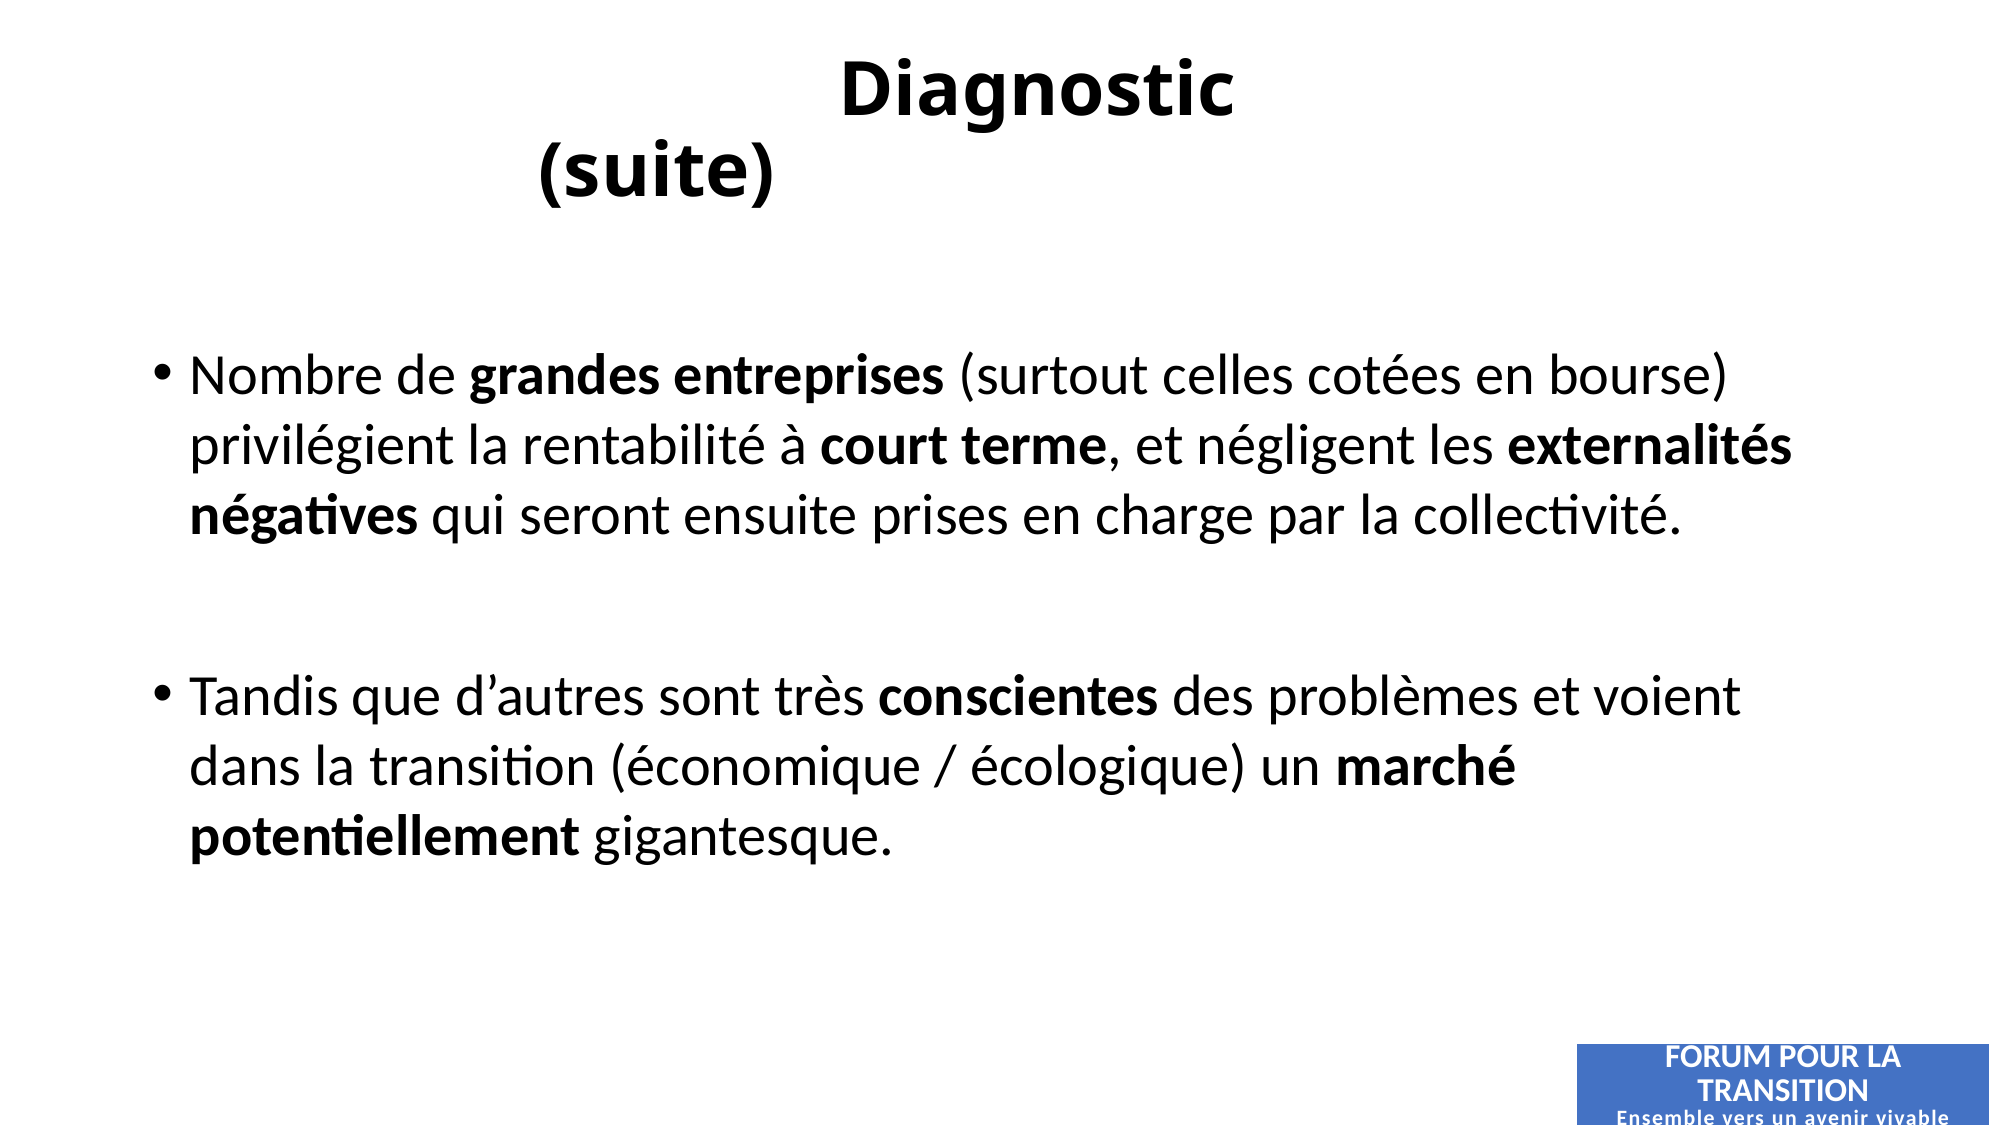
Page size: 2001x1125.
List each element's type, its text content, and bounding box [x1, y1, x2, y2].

list Nombre de grandes entreprises (surtout celles cotées en bourse) privilégient la rentabilité à court terme, et négligent les externalités négatives qui seront ensuite prises en charge par la collectivité. Tandis que d’autres sont très conscientes des problèmes et voient dans la transition (économique / écologique) un marché potentiellement gigantesque. [137, 203, 1863, 1066]
title Diagnostic (suite) [523, 59, 1410, 203]
